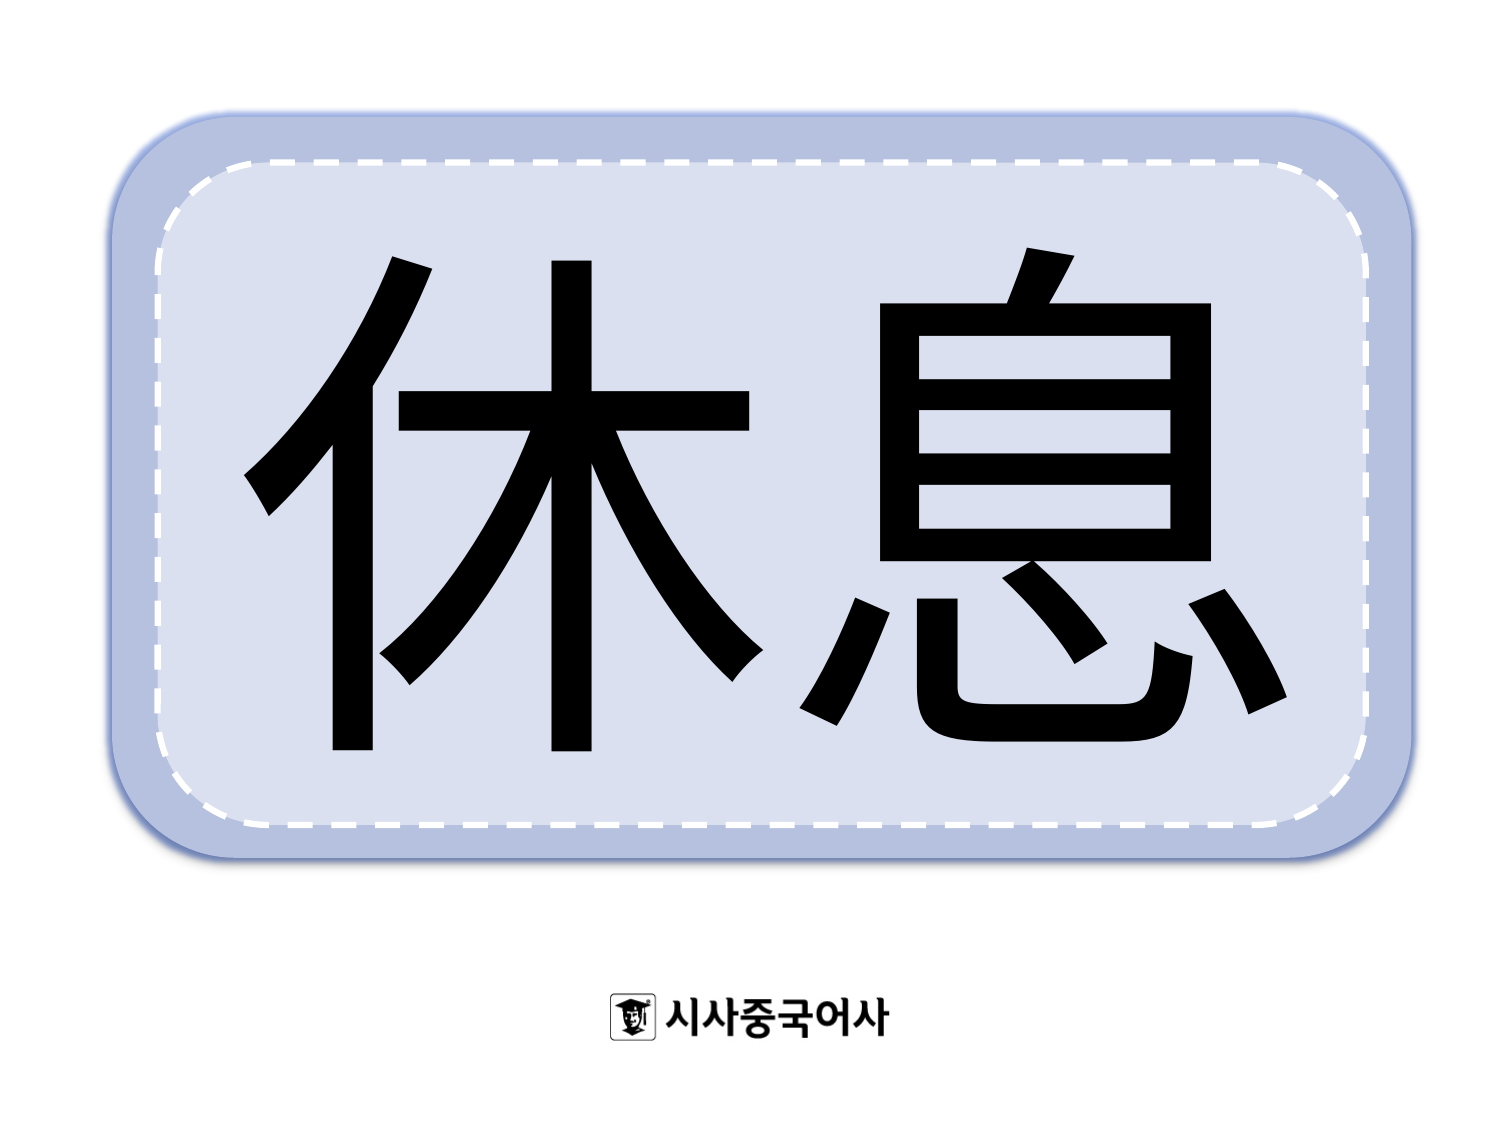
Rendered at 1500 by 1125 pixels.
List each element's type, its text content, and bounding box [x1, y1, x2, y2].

text_box 休息 [171, 160, 1380, 824]
picture [602, 987, 898, 1047]
